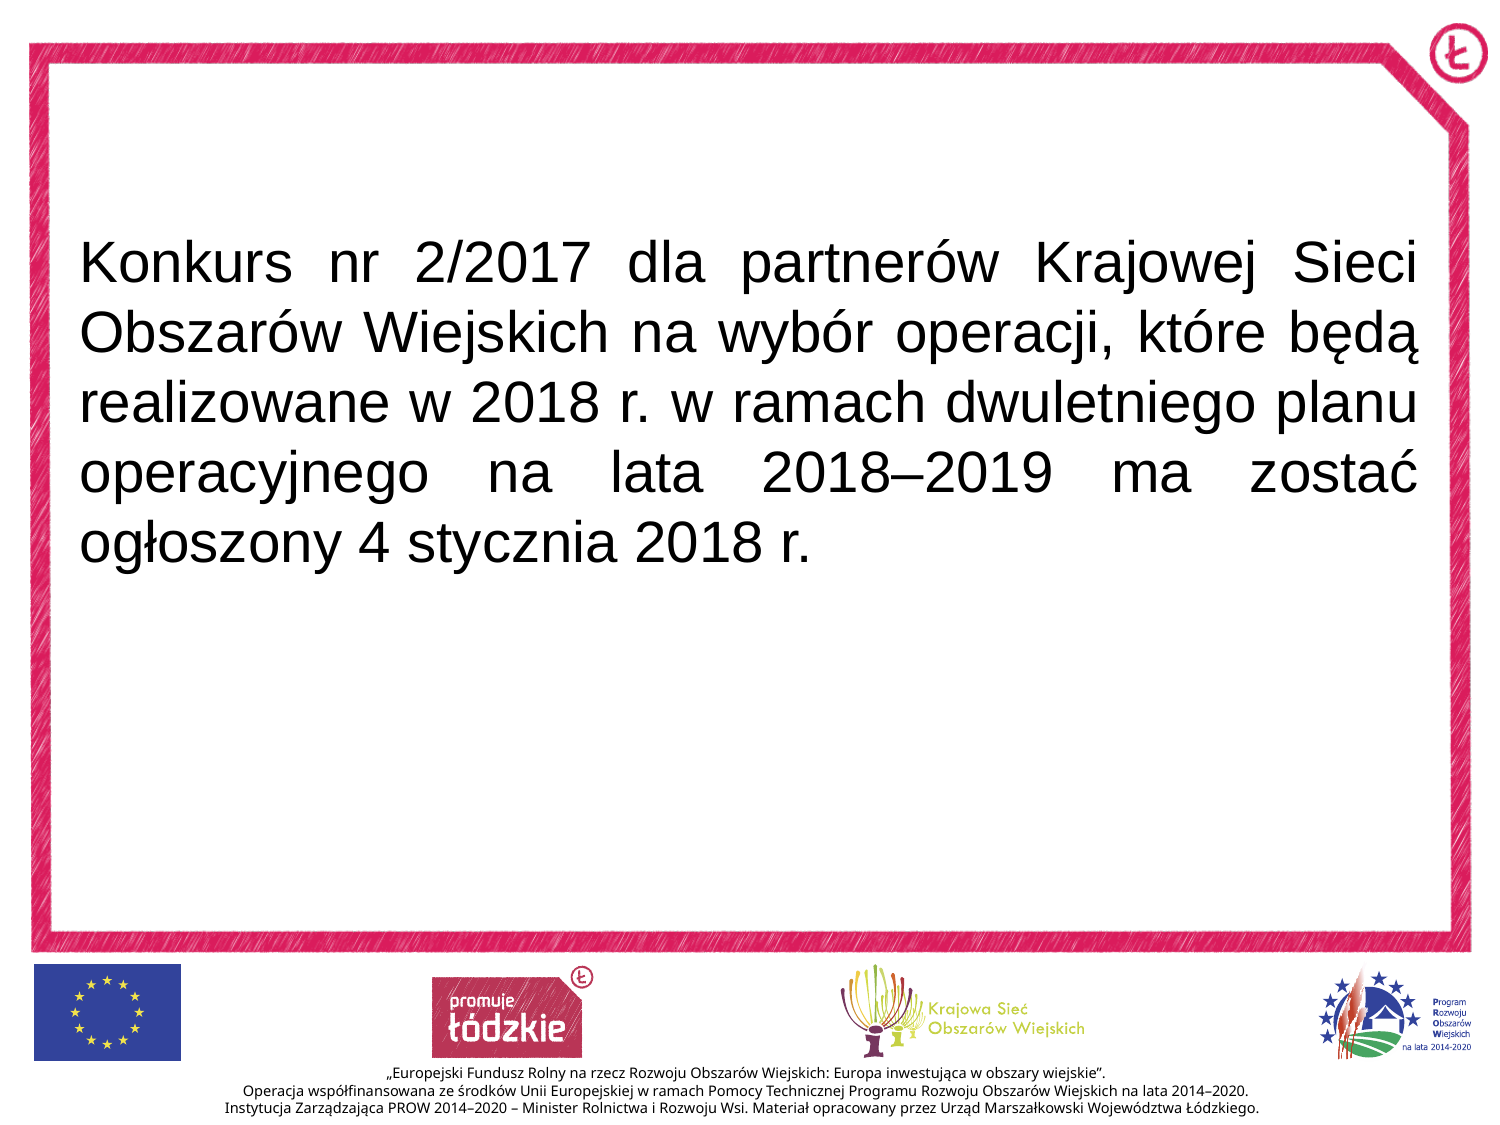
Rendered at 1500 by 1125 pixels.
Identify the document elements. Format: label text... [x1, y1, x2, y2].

text_box „Europejski Fundusz Rolny na rzecz Rozwoju Obszarów Wiejskich: Europa inwestująca w obszary wiejskie”. Operacja współfinansowana ze środków Unii Europejskiej w ramach Pomocy Technicznej Programu Rozwoju Obszarów Wiejskich na lata 2014–2020. Instytucja Zarządzająca PROW 2014–2020 – Minister Rolnictwa i Rozwoju Wsi. Materiał opracowany przez Urząd Marszałkowski Województwa Łódzkiego. [209, 1071, 1283, 1124]
picture [29, 23, 1489, 953]
picture [32, 959, 1474, 1063]
